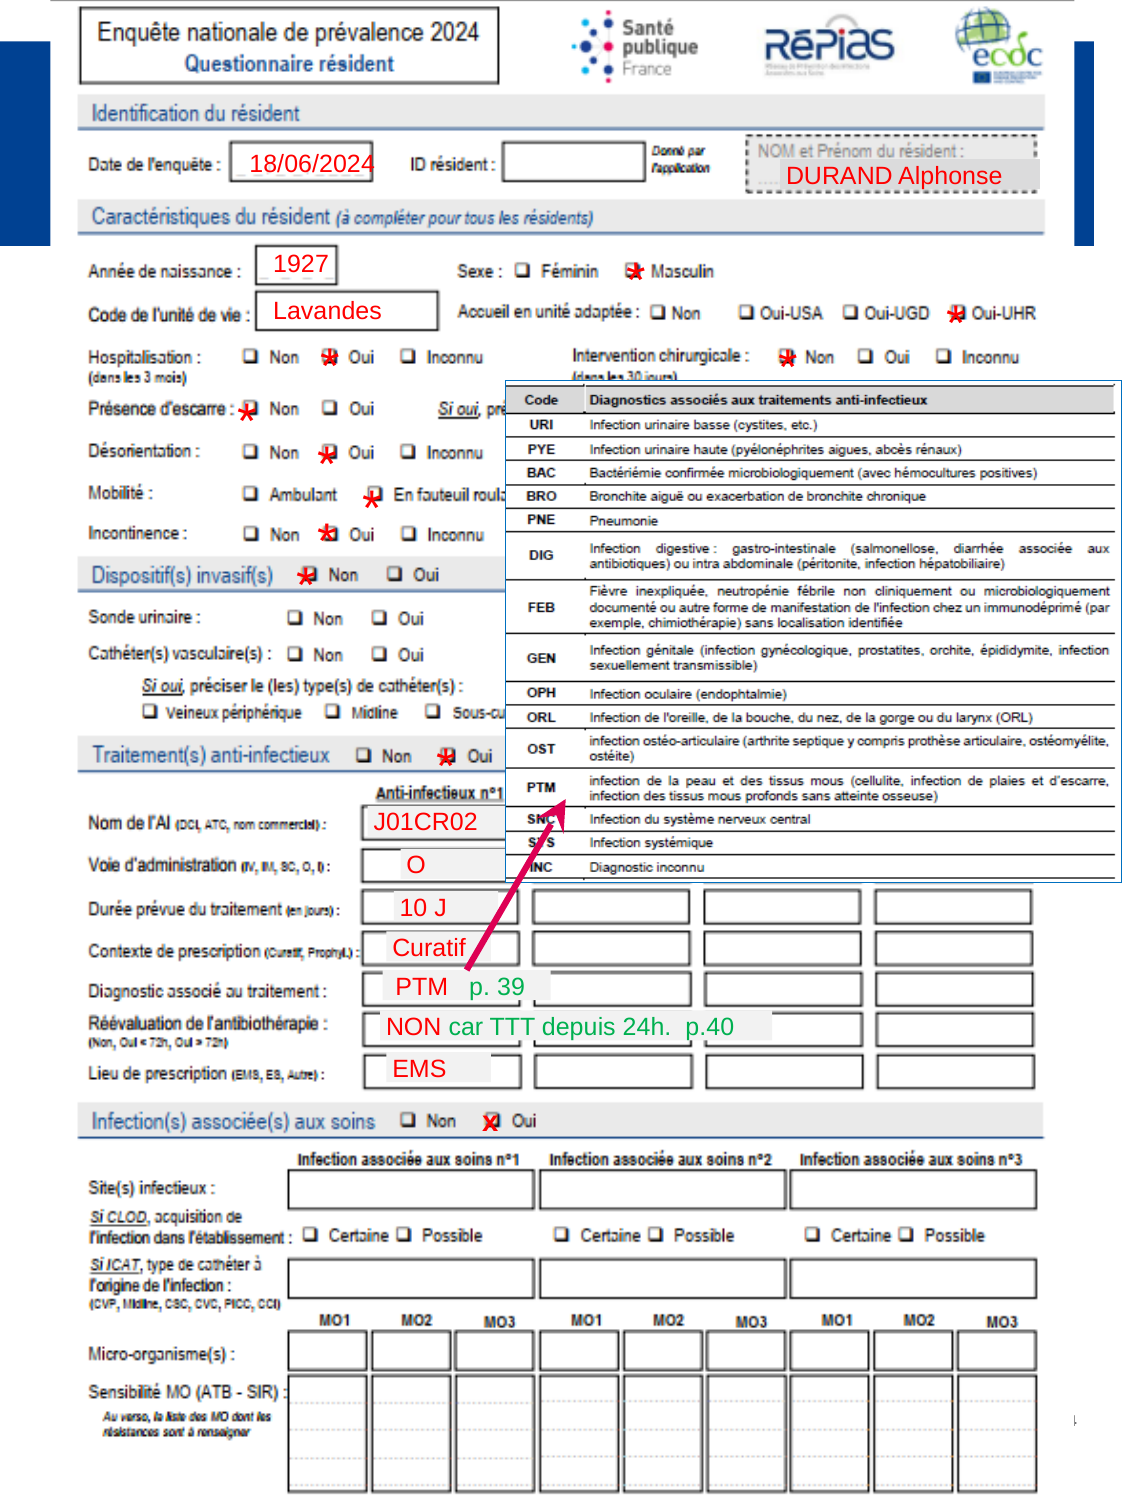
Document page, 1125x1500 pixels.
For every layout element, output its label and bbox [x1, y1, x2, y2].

text_box [466, 798, 567, 971]
picture [50, 0, 1122, 1500]
text_box [379, 1010, 773, 1083]
